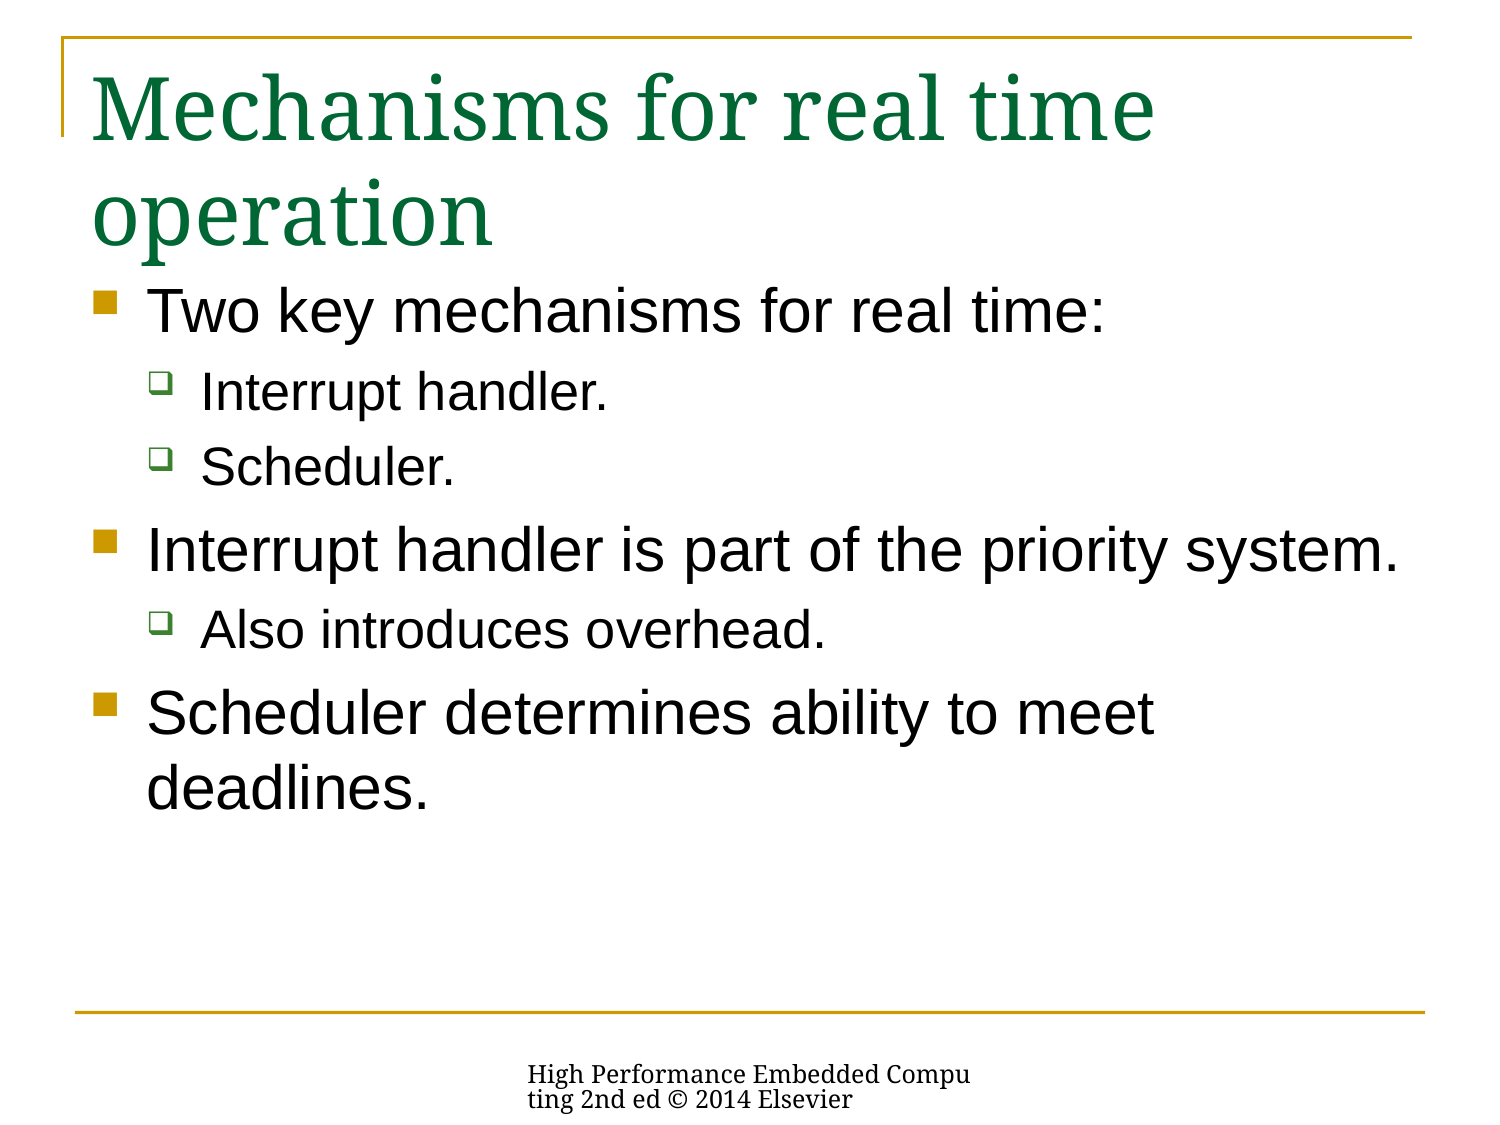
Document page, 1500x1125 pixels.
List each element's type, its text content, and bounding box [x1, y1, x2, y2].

title Mechanisms for real time operation [75, 45, 1425, 233]
list Two key mechanisms for real time: Interrupt handler. Scheduler. Interrupt handler is part of the priority system. Also introduces overhead. Scheduler determines ability to meet deadlines. [75, 262, 1425, 1006]
footer High Performance Embedded Computing 2nd ed © 2014 Elsevier [512, 1025, 988, 1100]
